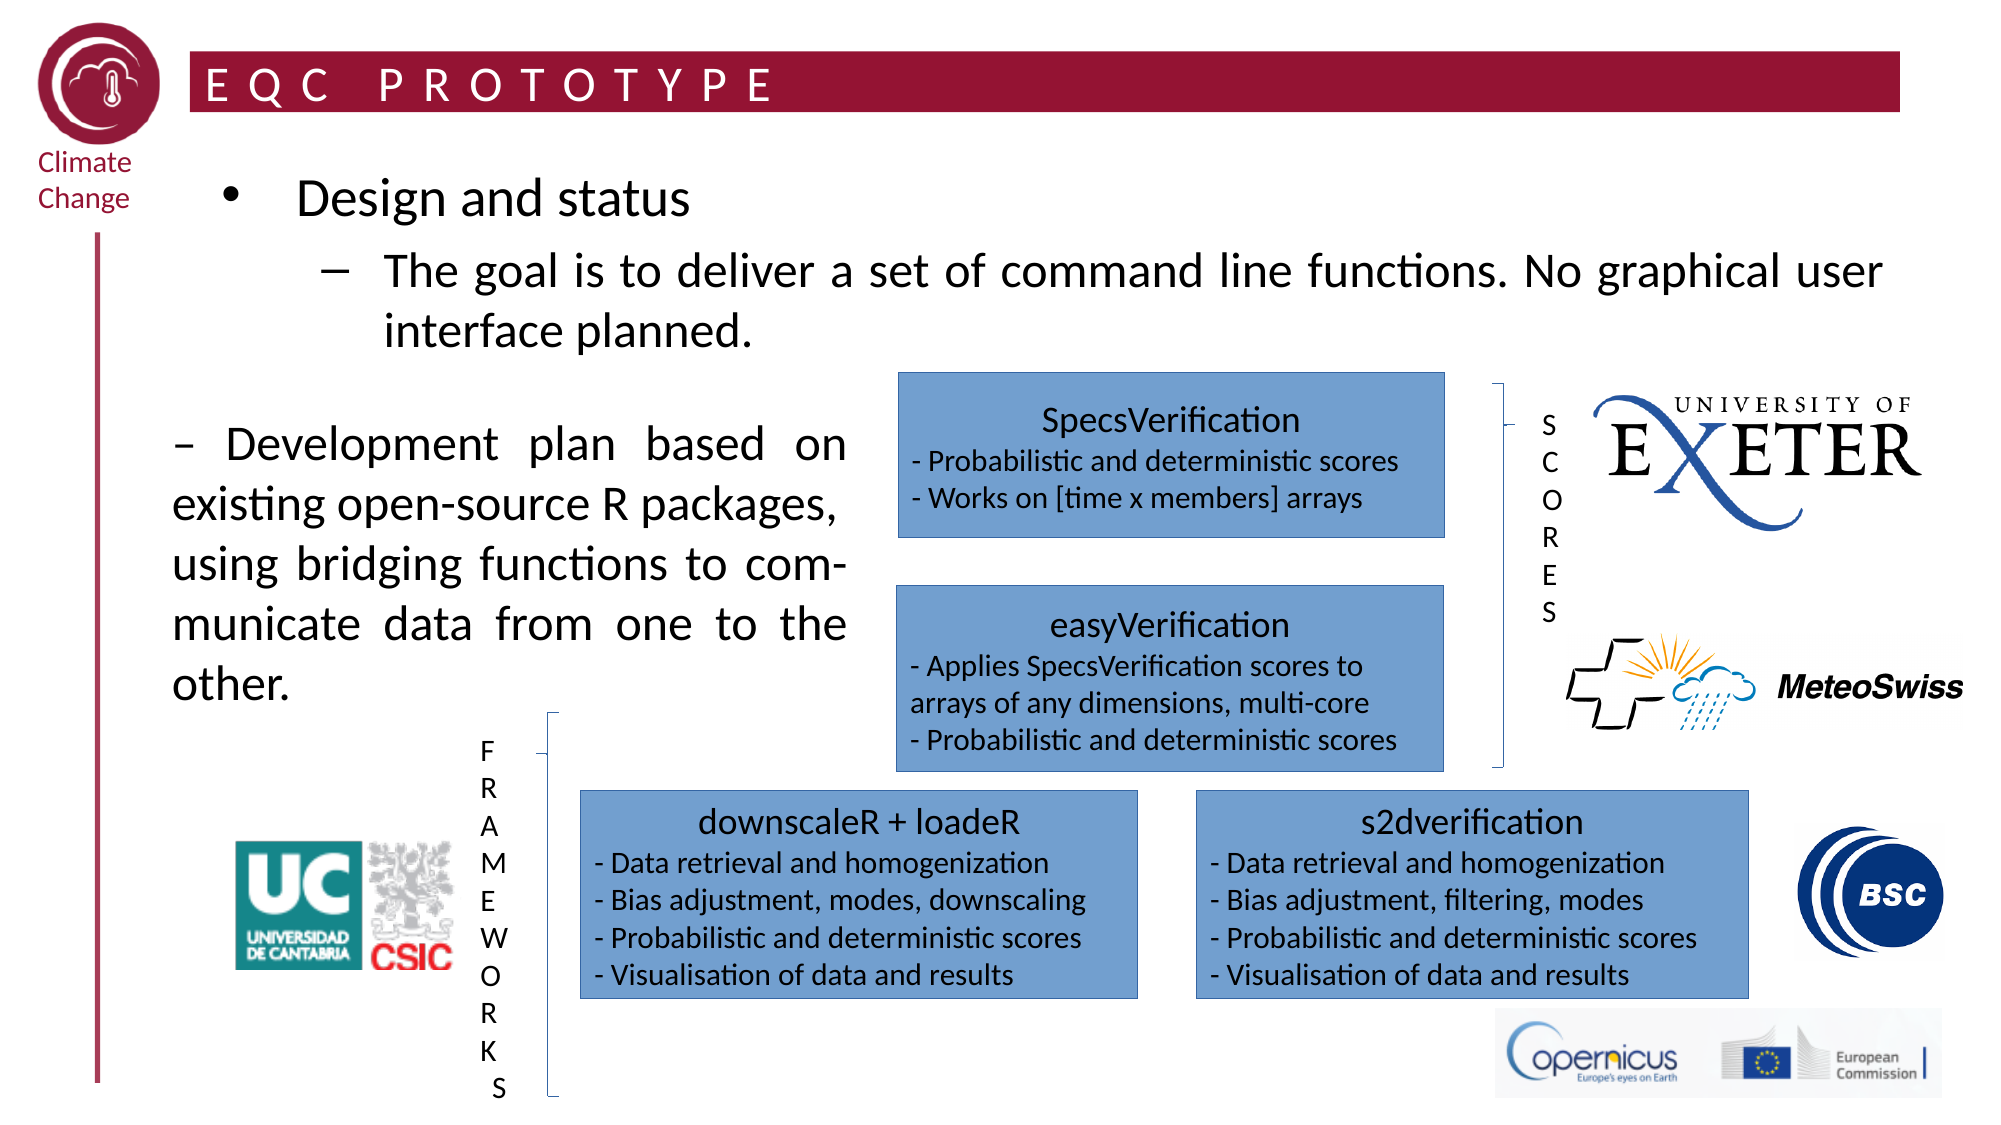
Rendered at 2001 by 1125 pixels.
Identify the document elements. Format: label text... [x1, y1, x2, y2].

picture [1566, 632, 1963, 731]
picture [227, 836, 462, 970]
picture [1591, 391, 1925, 533]
text_box [547, 764, 559, 1097]
text_box easyVerification - Applies SpecsVerification scores to arrays of any dimensions, multi-core - Probabilistic and deterministic scores [896, 585, 1444, 772]
text_box F R A M E W O R K S [466, 764, 532, 1097]
list Design and status The goal is to deliver a set of command line functions. No graphical user interface planned. [206, 153, 1900, 1125]
picture [1794, 822, 1946, 961]
text_box [1492, 383, 1515, 768]
text_box s2dverification - Data retrieval and homogenization - Bias adjustment, filtering, modes - Probabilistic and deterministic scores - Visualisation of data and results [1196, 790, 1749, 999]
text_box SpecsVerification - Probabilistic and deterministic scores - Works on [time x members] arrays [898, 372, 1445, 538]
title EQC PROTOTYPE [189, 51, 1900, 113]
text_box – Development plan based on existing open-source R packages, using bridging functions to com-municate data from one to the other. [82, 403, 863, 764]
text_box SCORES [1528, 397, 1561, 628]
text_box downscaleR + loadeR - Data retrieval and homogenization - Bias adjustment, modes, downscaling - Probabilistic and deterministic scores - Visualisation of data and results [580, 790, 1138, 999]
picture [1900, 1008, 1942, 1098]
picture [25, 4, 171, 155]
